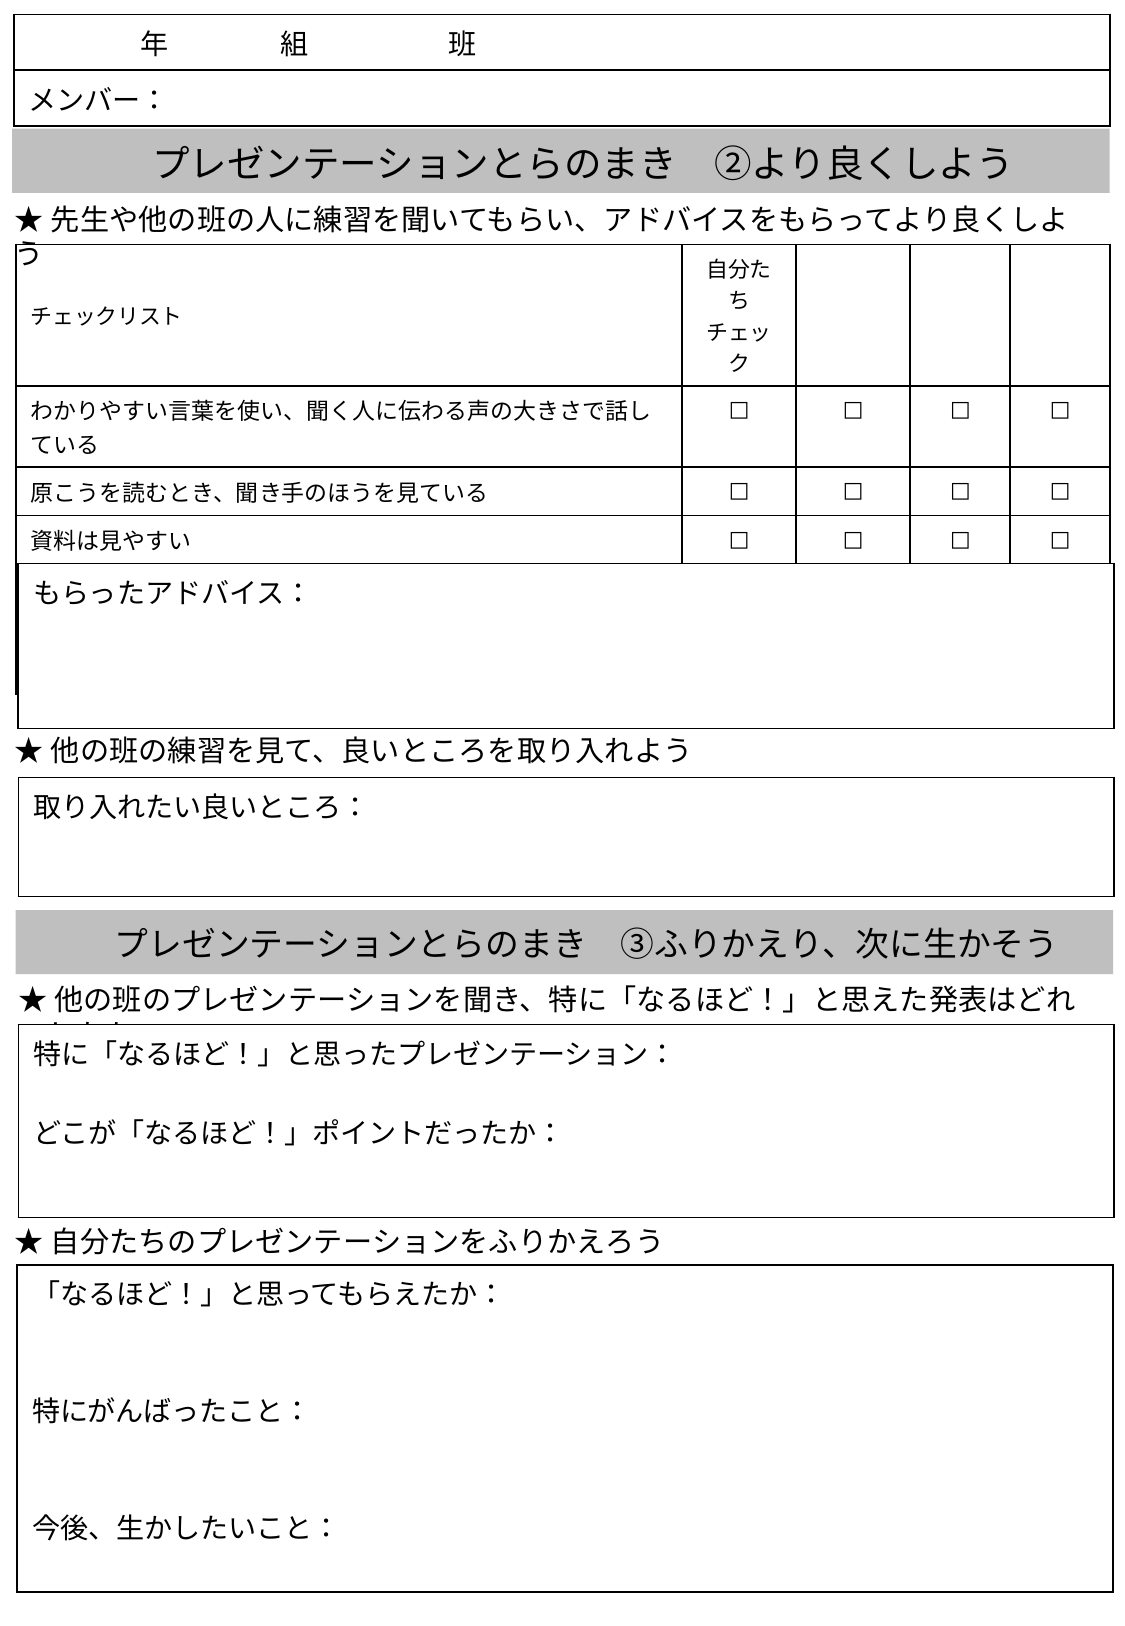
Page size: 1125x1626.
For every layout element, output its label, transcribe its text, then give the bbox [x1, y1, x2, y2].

table_header 特に「なるほど！」と思ったプレゼンテーション： どこが「なるほど！」ポイントだったか： [19, 1025, 1113, 1217]
table_header [911, 279, 1009, 385]
table_cell □ [683, 516, 795, 563]
text_box ★他の班のプレゼンテーションを聞き、特に「なるほど！」と思えた発表はどれでしたか [3, 974, 1100, 1059]
table_header 「なるほど！」と思ってもらえたか： 特にがんばったこと： 今後、生かしたいこと： [18, 1266, 1112, 1591]
table_header 取り入れたい良いところ： [19, 778, 1113, 896]
table_cell 資料は見やすい [17, 516, 681, 563]
text_box ★自分たちのプレゼンテーションをふりかえろう [0, 1215, 1096, 1266]
table_cell 原こうを読むとき、聞き手のほうを見ている [17, 468, 681, 515]
text_box ★他の班の練習を見て、良いところを取り入れよう [0, 724, 1096, 775]
table_cell □ [797, 387, 909, 466]
table_cell □ [797, 516, 909, 563]
table_cell □ [911, 516, 1009, 563]
table_cell □ [683, 387, 795, 466]
table_header 自分たち チェック [683, 279, 795, 385]
table_cell □ [1011, 516, 1109, 563]
table_cell メンバー： [15, 71, 1109, 125]
text_box プレゼンテーションとらのまき ③ふりかえり、次に生かそう [15, 910, 1114, 975]
table_header もらったアドバイス： [19, 564, 1113, 728]
table_header チェックリスト [17, 279, 681, 385]
table_cell □ [911, 468, 1009, 515]
table_header [797, 279, 909, 385]
table_cell □ [797, 468, 909, 515]
table_cell わかりやすい言葉を使い、聞く人に伝わる声の大きさで話している [17, 387, 681, 466]
table_header 年 組 班 [15, 15, 1109, 69]
text_box プレゼンテーションとらのまき ②より良くしよう [12, 128, 1110, 193]
table_cell □ [1011, 387, 1109, 466]
table_header [1011, 245, 1109, 385]
table_cell □ [911, 387, 1009, 466]
table_cell □ [683, 468, 795, 515]
table_cell □ [1011, 468, 1109, 515]
text_box ★先生や他の班の人に練習を聞いてもらい、アドバイスをもらってより良くしよう [0, 193, 1096, 279]
